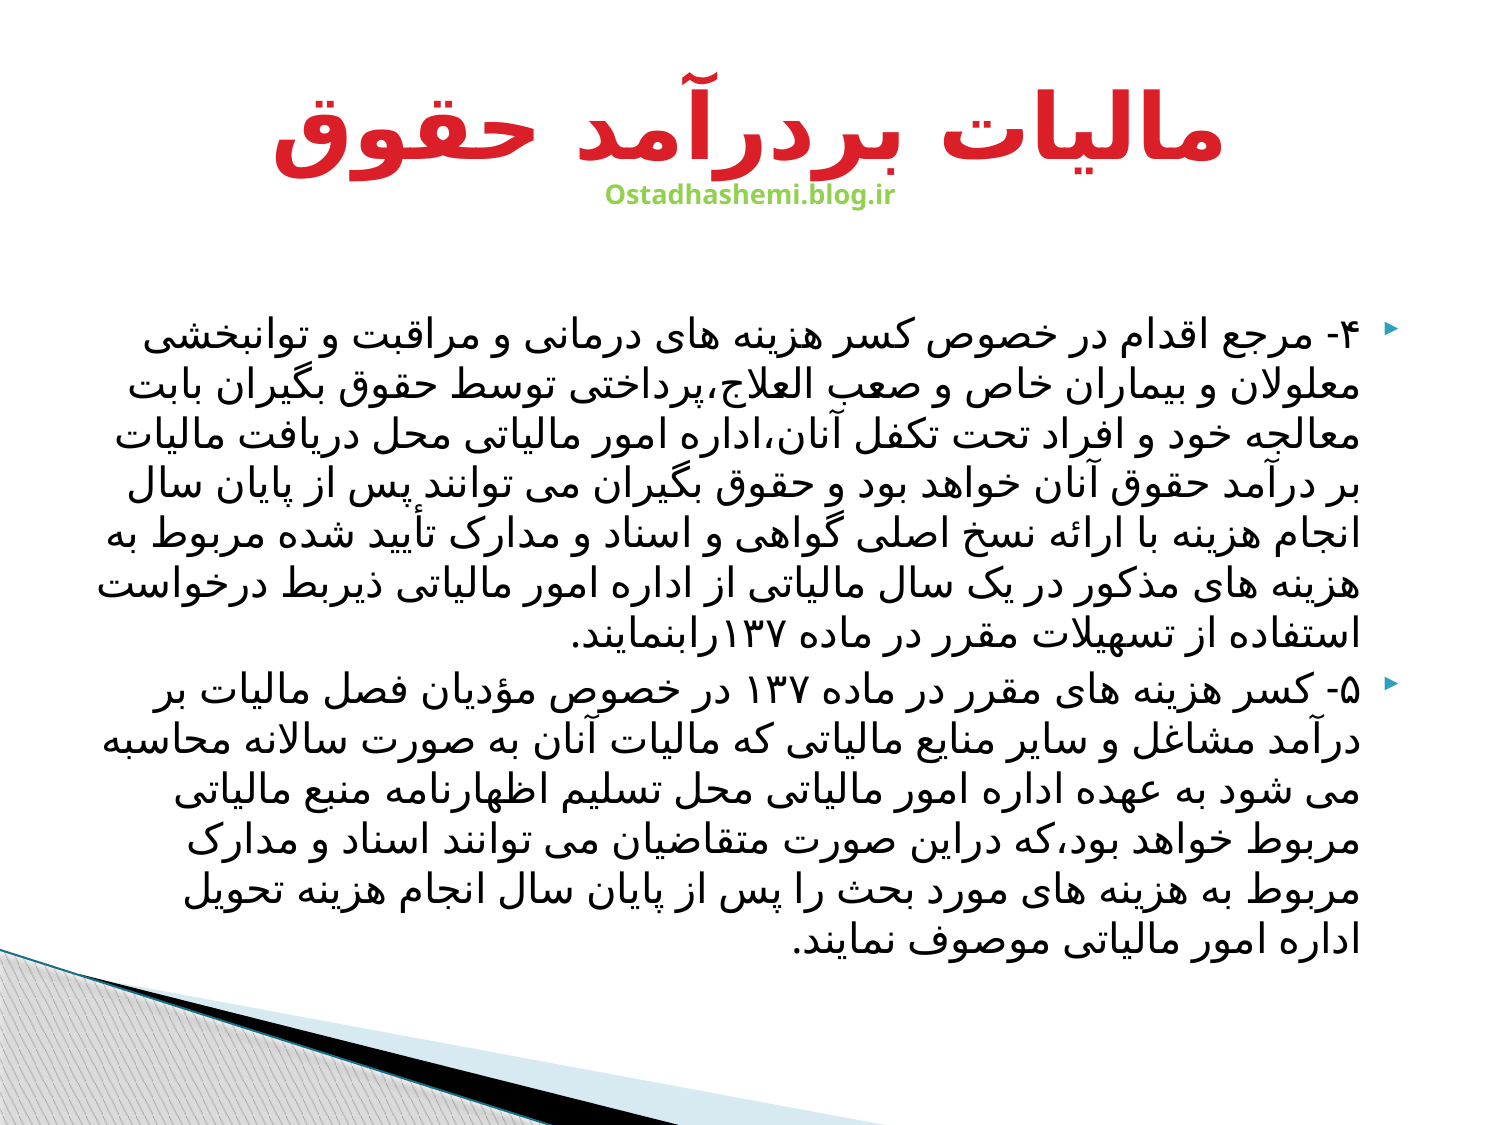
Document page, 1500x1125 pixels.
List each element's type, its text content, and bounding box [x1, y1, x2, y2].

list ۴- مرجع اقدام در خصوص کسر هزینه های درمانی و مراقبت و توانبخشی معلولان و بیماران خاص و صعب العلاج،پرداختی توسط حقوق بگیران بابت معالجه خود و افراد تحت تکفل آنان،اداره امور مالیاتی محل دریافت مالیات بر درآمد حقوق آنان خواهد بود و حقوق بگیران می توانند پس از پایان سال انجام هزینه با ارائه نسخ اصلی گواهی و اسناد و مدارک تأیید شده مربوط به هزینه های مذکور در یک سال مالیاتی از اداره امور مالیاتی ذیربط درخواست استفاده از تسهیلات مقرر در ماده ۱۳۷رابنمایند. ۵- کسر هزینه های مقرر در ماده ۱۳۷ در خصوص مؤدیان فصل مالیات بر درآمد مشاغل و سایر منایع مالیاتی که مالیات آنان به صورت سالانه محاسبه می شود به عهده اداره امور مالیاتی محل تسلیم اظهارنامه منبع مالیاتی مربوط خواهد بود،که دراین صورت متقاضیان می توانند اسناد و مدارک مربوط به هزینه های مورد بحث را پس از پایان سال انجام هزینه تحویل اداره امور مالیاتی موصوف نمایند. [75, 243, 1425, 986]
title مالیات بردرآمد حقوق Ostadhashemi.blog.ir [75, 45, 1425, 233]
